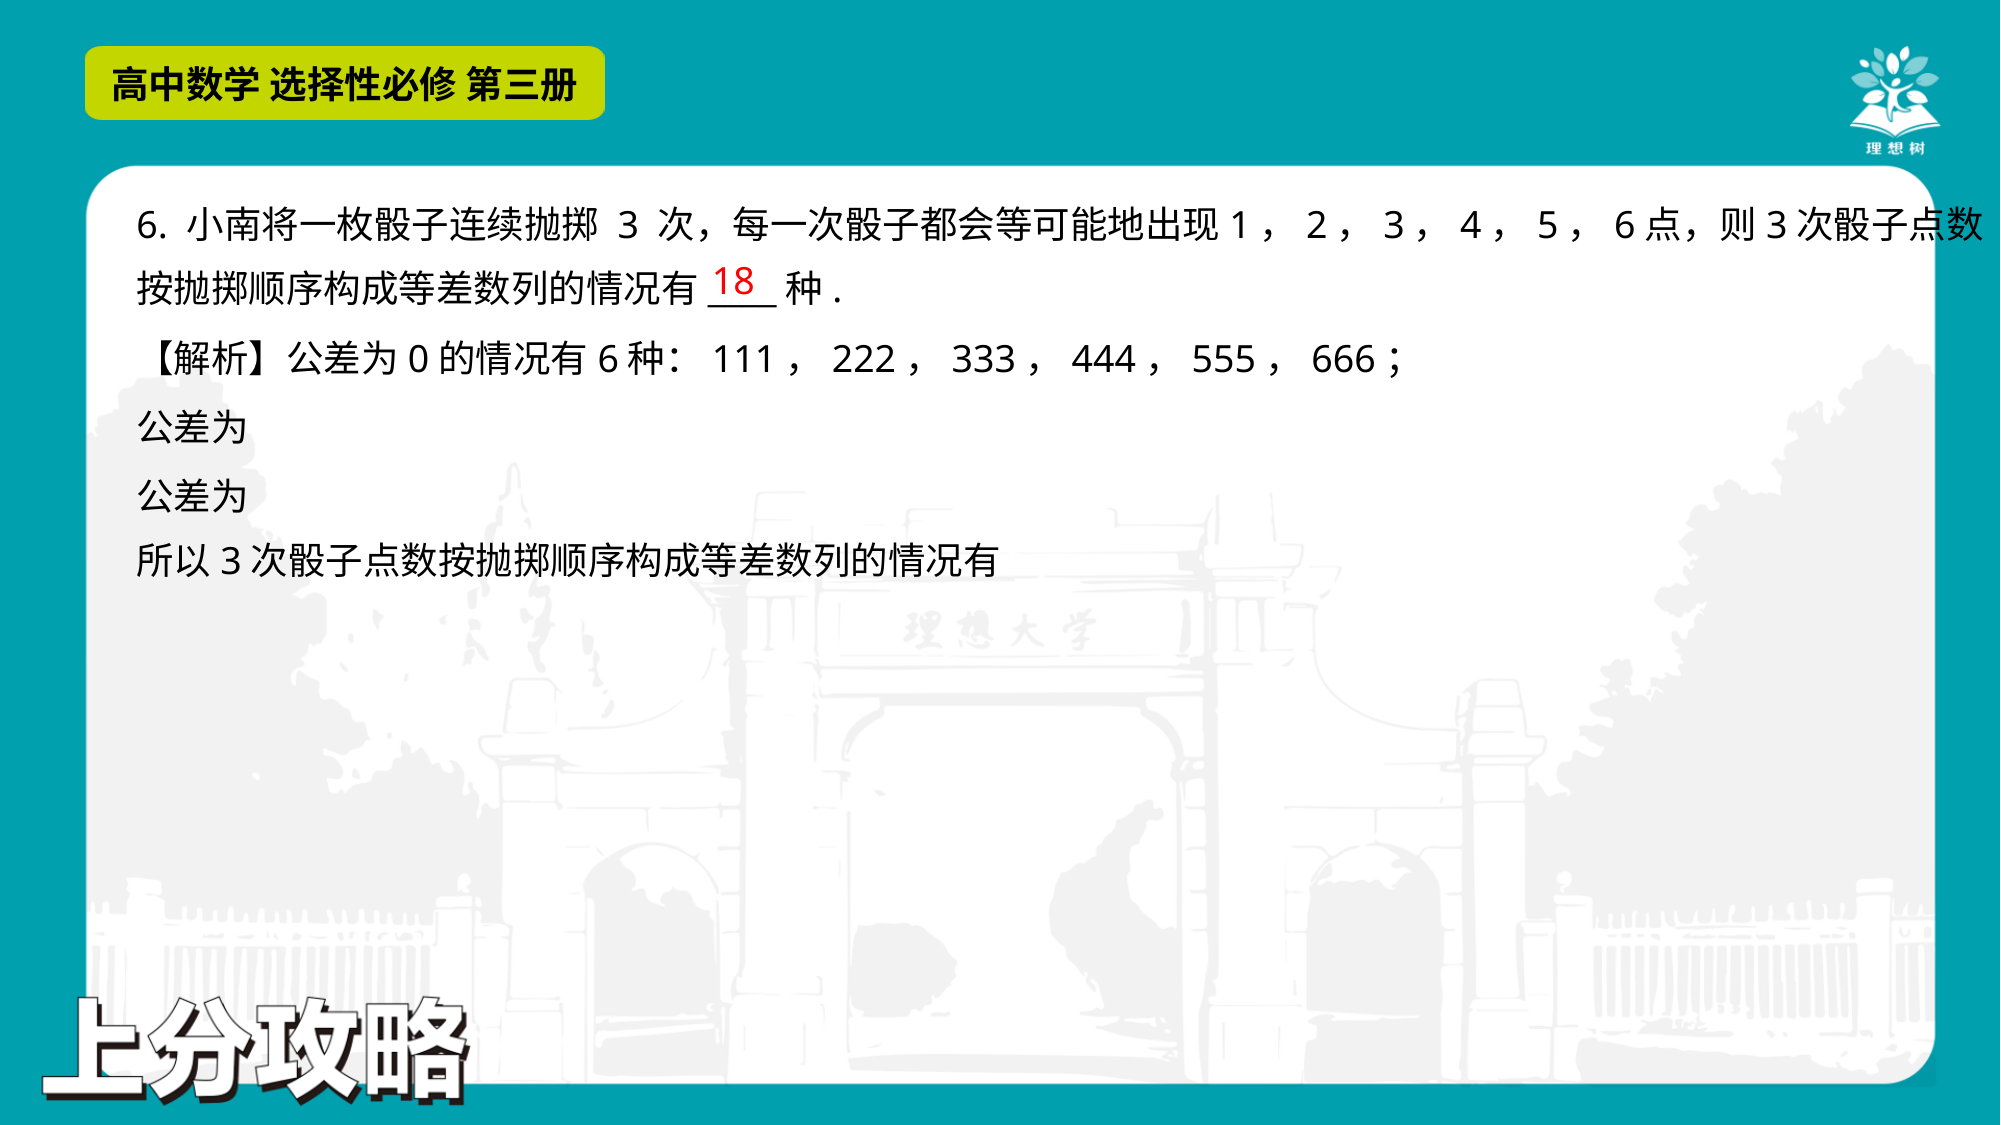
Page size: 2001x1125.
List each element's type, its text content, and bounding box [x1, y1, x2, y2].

picture [0, 0, 2000, 1125]
text_box 6. 小南将一枚骰子连续抛掷 3 次，每一次骰子都会等可能地出现1，2，3，4，5，6点，则3次骰子点数 按抛掷顺序构成等差数列的情况有____种. [136, 177, 1865, 304]
text_box 18 [697, 237, 769, 296]
